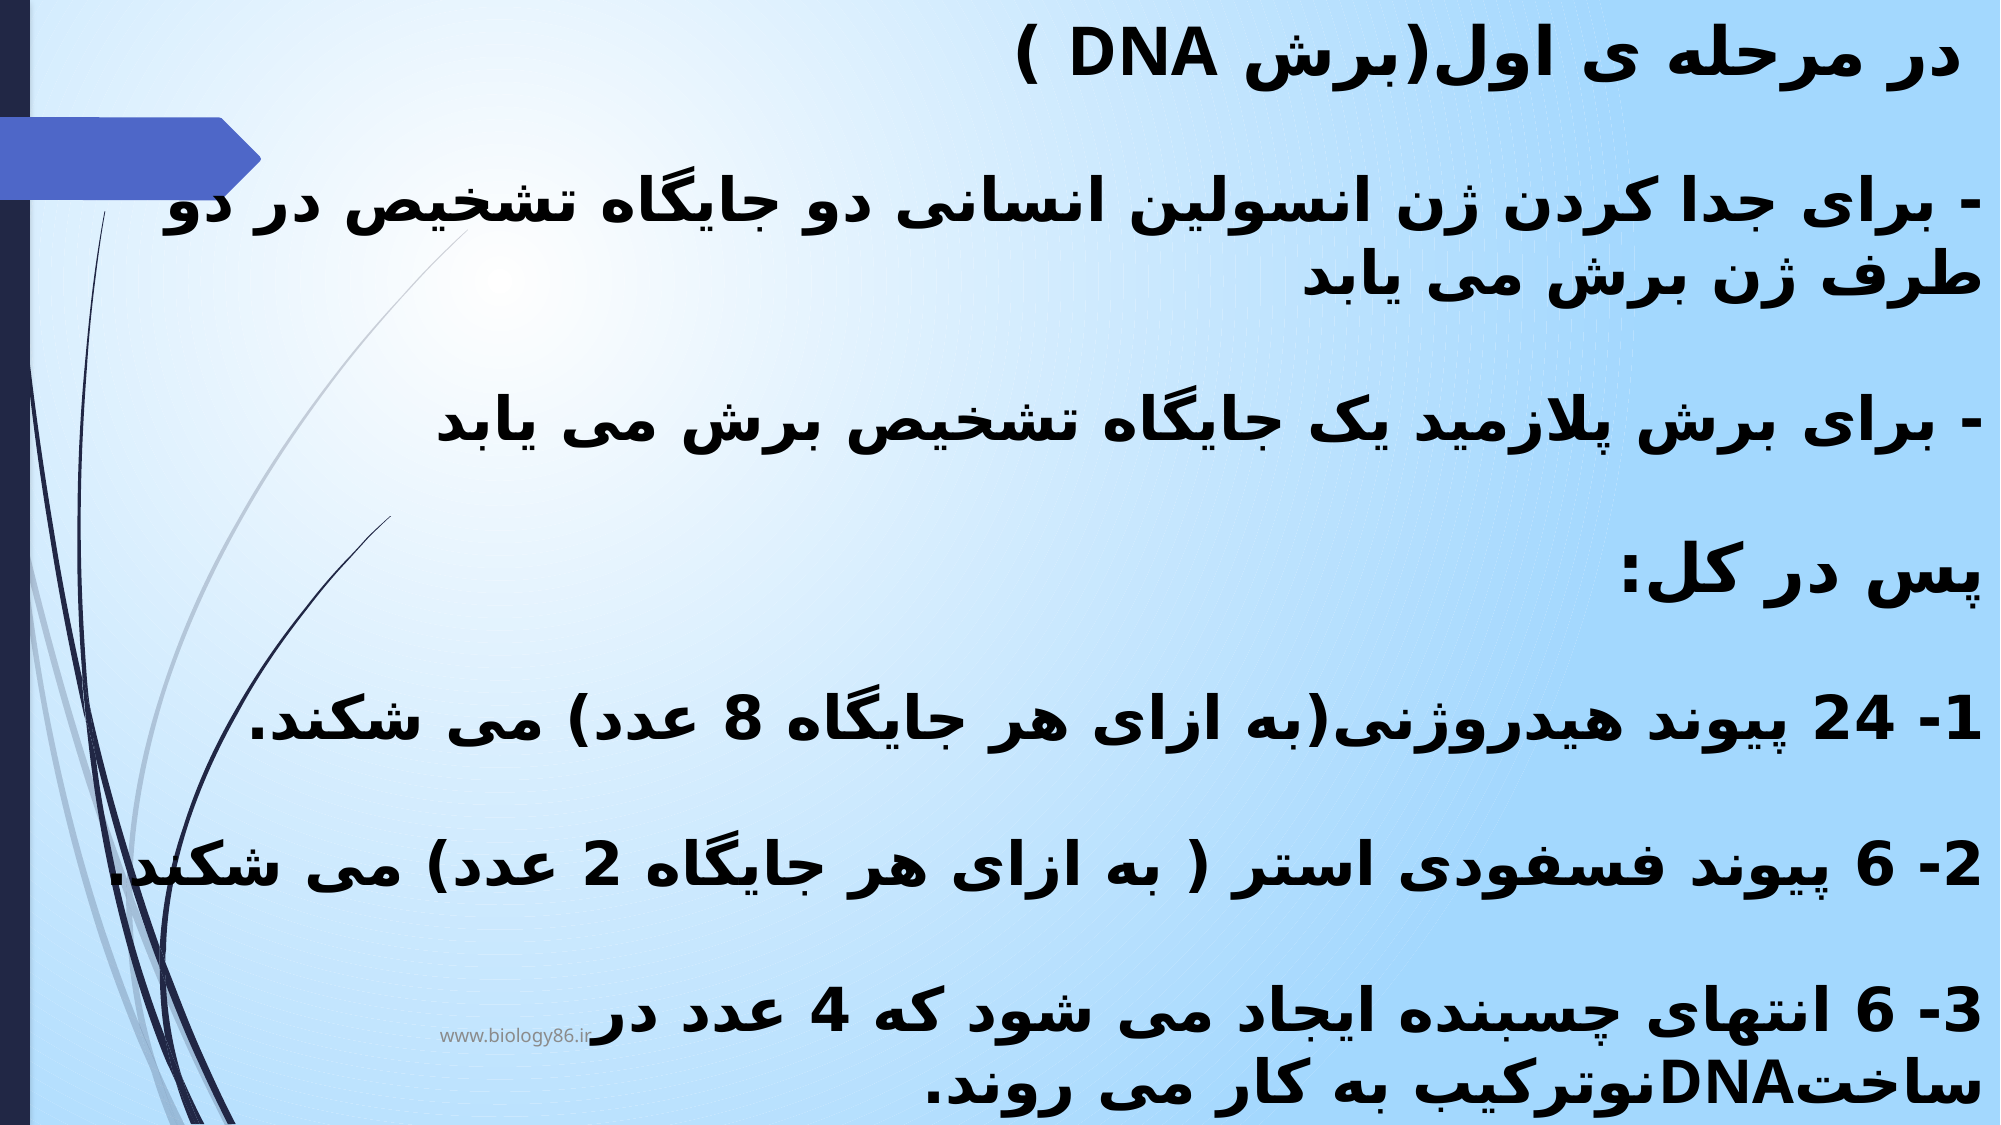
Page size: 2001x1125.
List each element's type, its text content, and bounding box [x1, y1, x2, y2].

title در مرحله ی اول(برش DNA ) - برای جدا کردن ژن انسولین انسانی دو جایگاه تشخیص در دو طرف ژن برش می یابد - برای برش پلازمید یک جایگاه تشخیص برش می یابد پس در کل: 1- 24 پیوند هیدروژنی(به ازای هر جایگاه 8 عدد) می شکند. 2- 6 پیوند فسفودی استر ( به ازای هر جایگاه 2 عدد) می شکند. 3- 6 انتهای چسبنده ایجاد می شود که 4 عدد در ساختDNAنوترکیب به کار می روند. [0, 0, 2000, 1125]
footer www.biology86.ir [424, 1006, 1675, 1067]
